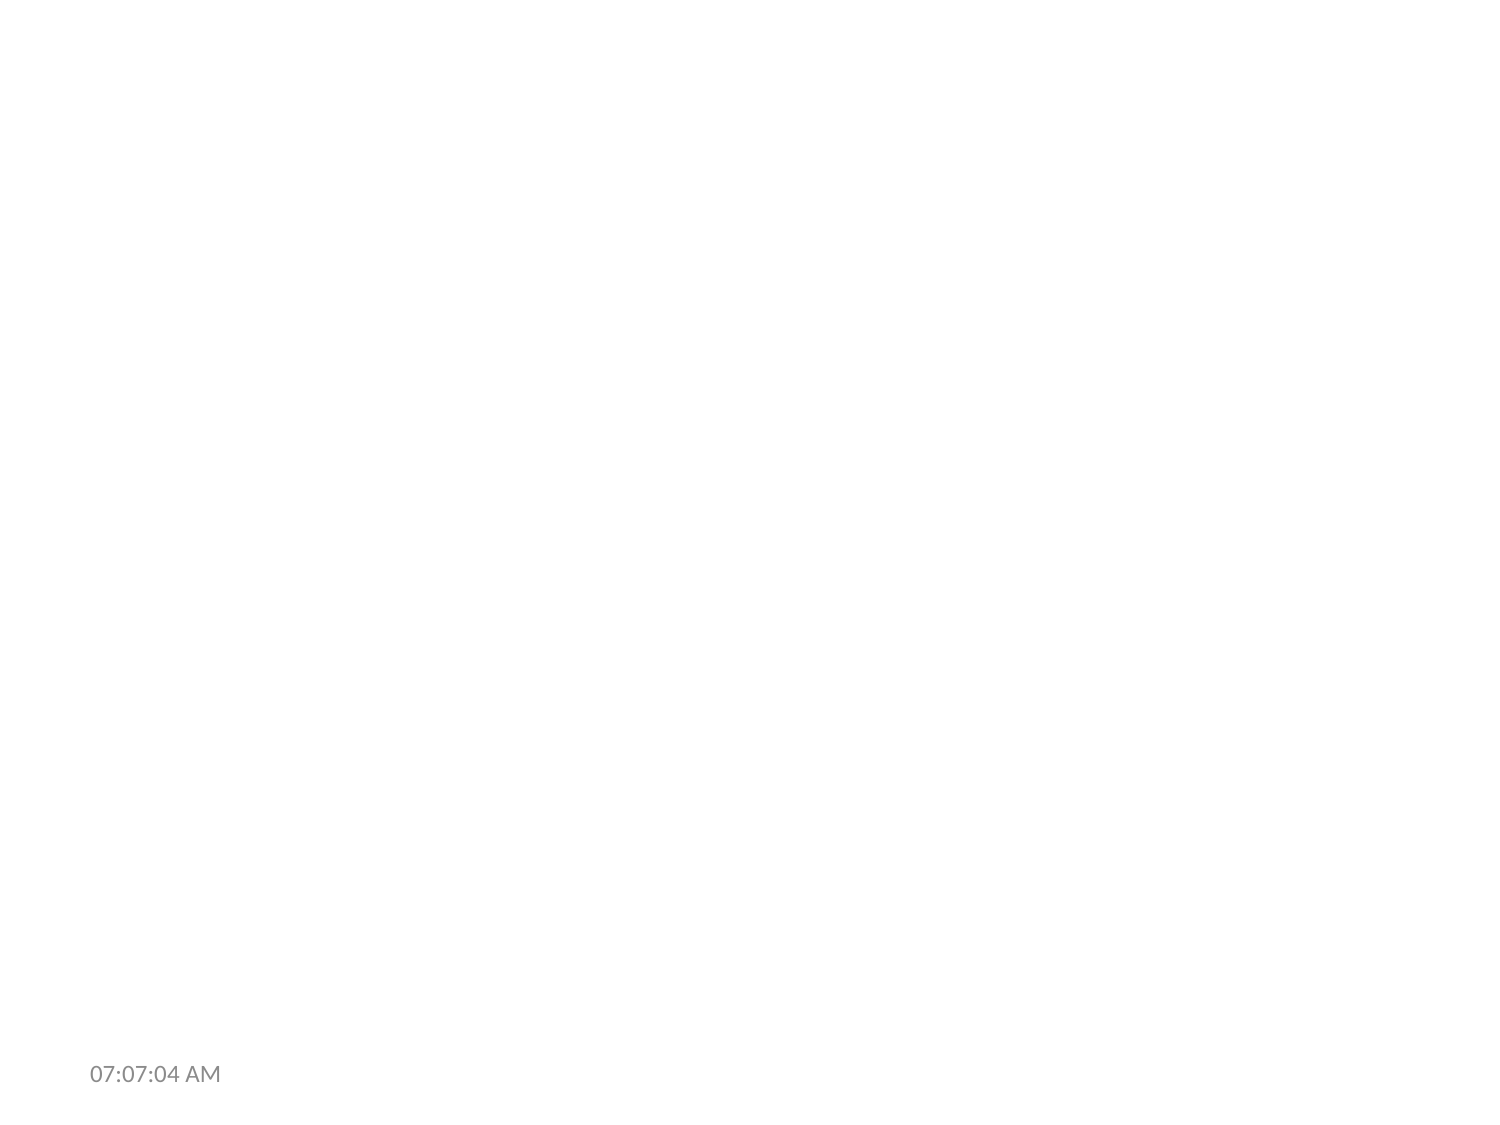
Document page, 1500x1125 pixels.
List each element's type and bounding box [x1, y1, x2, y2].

slide_number [75, 1042, 425, 1103]
